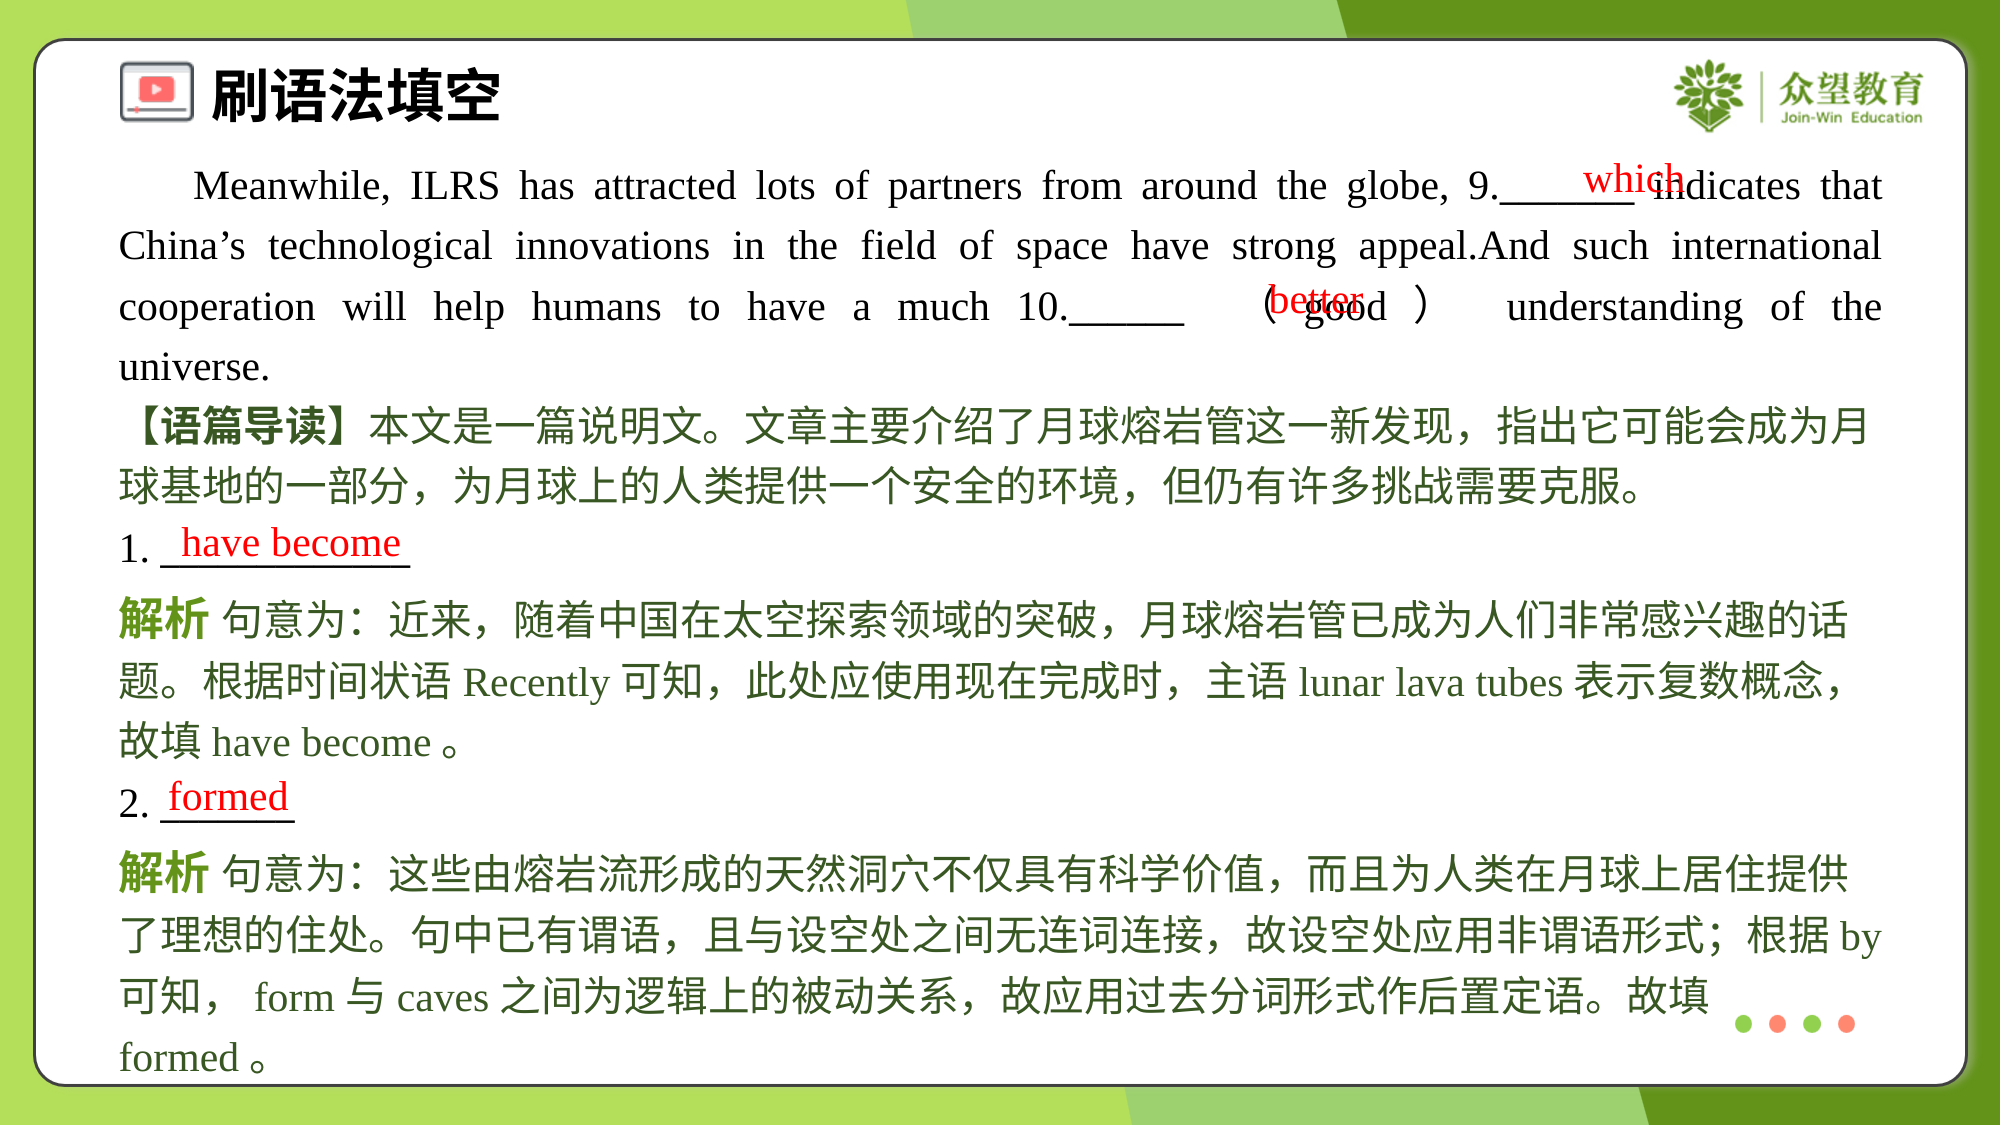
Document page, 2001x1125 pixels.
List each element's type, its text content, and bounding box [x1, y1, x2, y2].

text_box which [1578, 140, 1690, 197]
text_box 【语篇导读】本文是一篇说明文。文章主要介绍了月球熔岩管这一新发现，指出它可能会成为月球基地的一部分，为月球上的人类提供一个安全的环境，但仍有许多挑战需要克服。 [118, 389, 1883, 506]
text_box Meanwhile, ILRS has attracted lots of partners from around the globe, 9._______ indicates that China’s technological innovations in the field of space have strong appeal.And such international cooperation will help humans to have a much 10.______ （good） understanding of the universe.#1.3 [118, 146, 1883, 384]
picture [0, 0, 2000, 1125]
text_box 2. _______ [118, 764, 1883, 821]
text_box 1. _____________ [118, 510, 1883, 567]
text_box 解析 句意为：近来，随着中国在太空探索领域的突破，月球熔岩管已成为人们非常感兴趣的话题。根据时间状语Recently可知，此处应使用现在完成时，主语lunar lava tubes表示复数概念，故填have become。 [118, 577, 1883, 761]
text_box formed [163, 758, 294, 815]
text_box 解析 句意为：这些由熔岩流形成的天然洞穴不仅具有科学价值，而且为人类在月球上居住提供了理想的住处。句中已有谓语，且与设空处之间无连词连接，故设空处应用非谓语形式；根据by可知，form与caves之间为逻辑上的被动关系，故应用过去分词形式作后置定语。故填formed。 [118, 831, 1883, 1015]
text_box better [1264, 261, 1368, 318]
text_box have become [172, 504, 411, 561]
